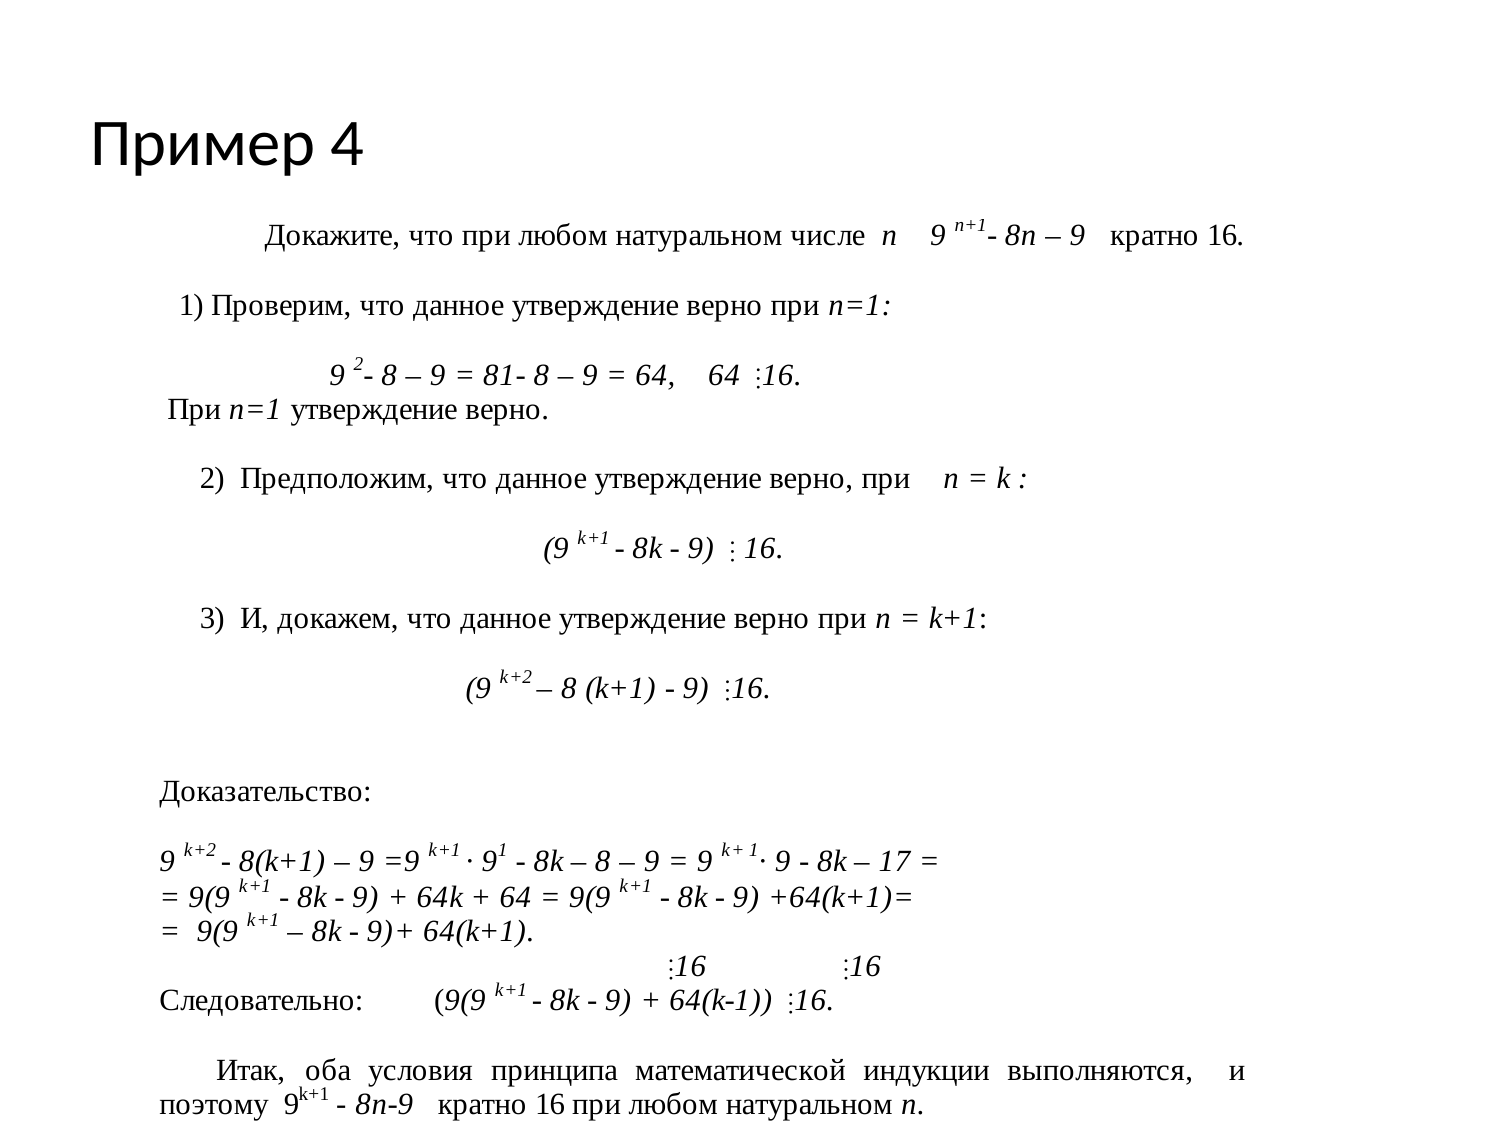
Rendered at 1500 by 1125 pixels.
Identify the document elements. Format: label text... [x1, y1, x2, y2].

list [159, 219, 1247, 1125]
title Пример 4 [75, 45, 1425, 233]
